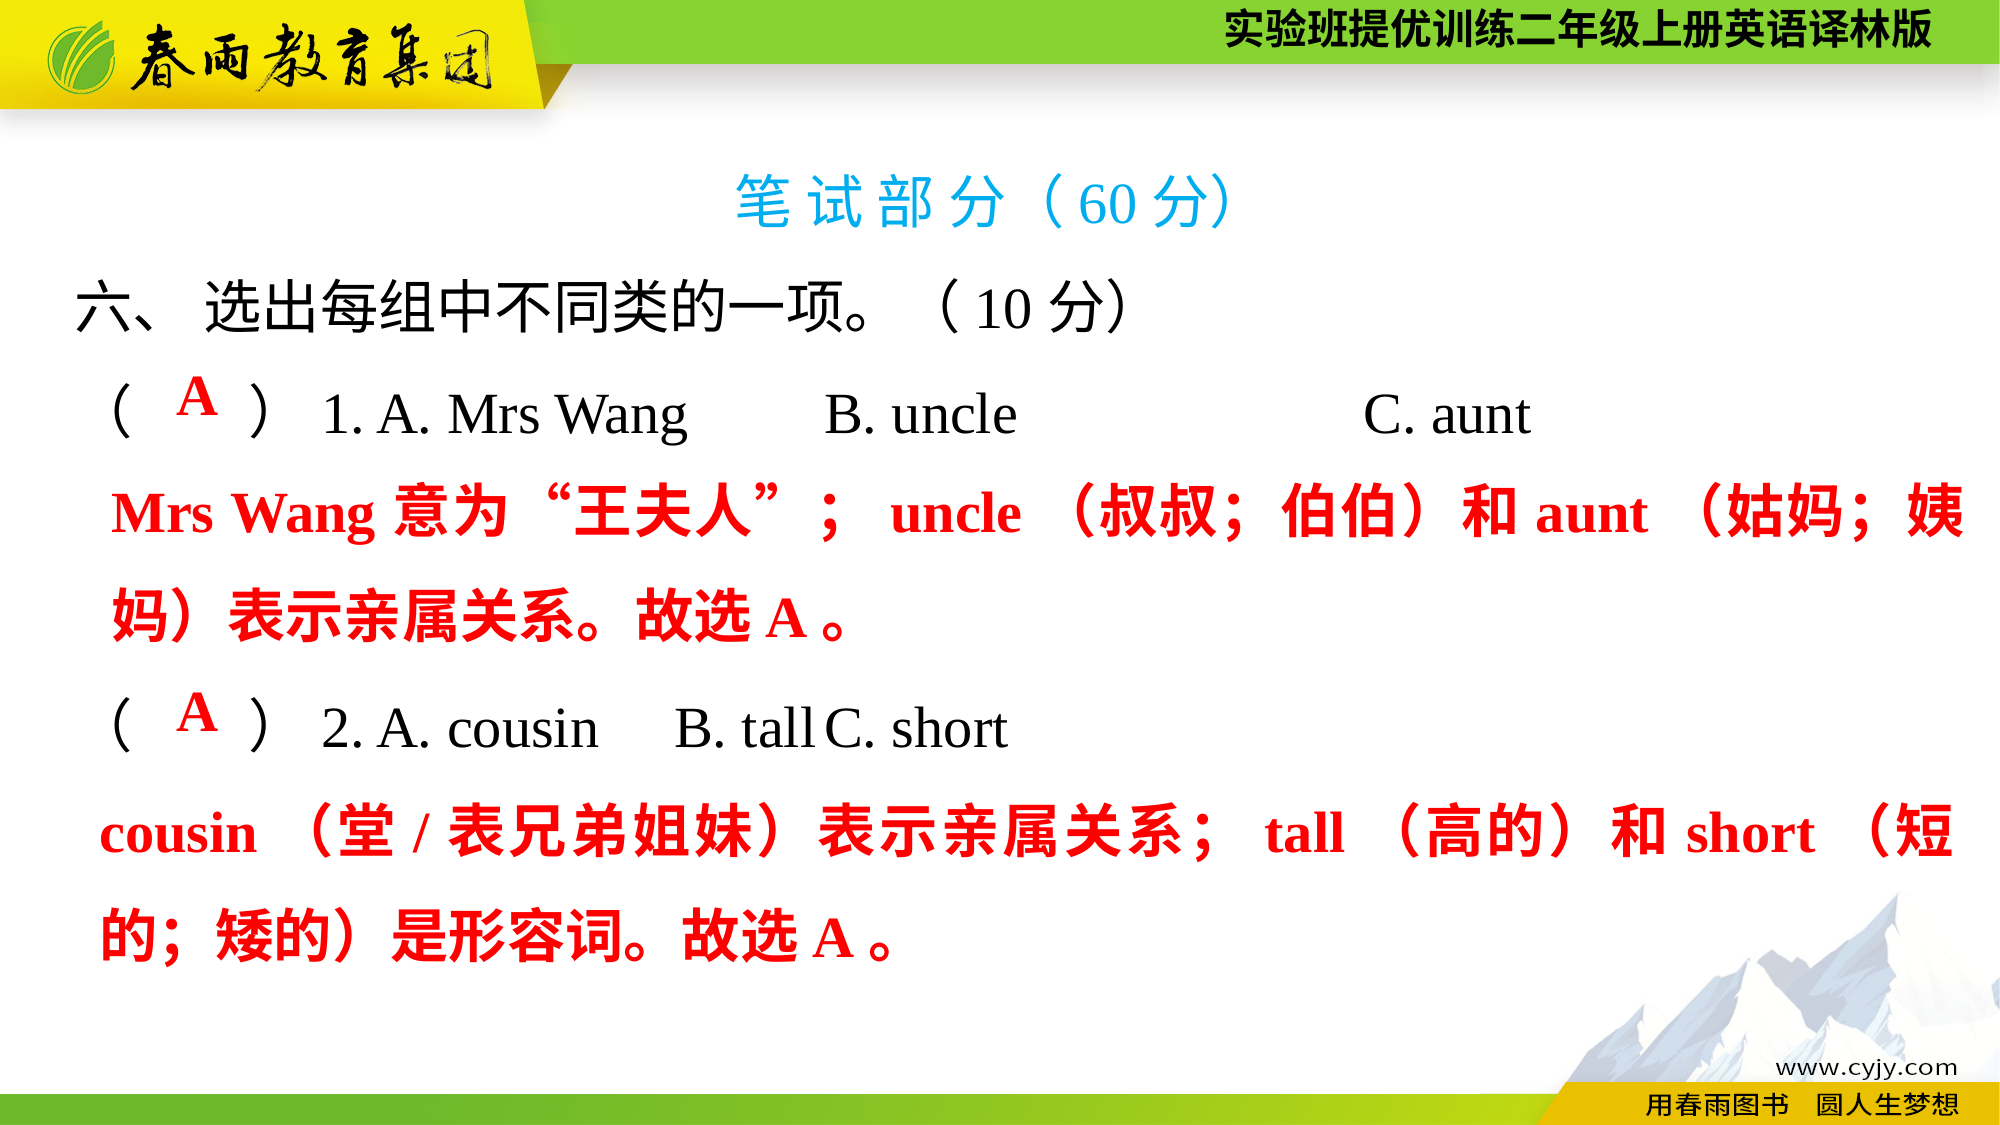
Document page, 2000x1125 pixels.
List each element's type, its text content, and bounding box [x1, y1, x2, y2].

picture [0, 0, 2000, 1125]
list 笔 试 部 分（60分） 六、 选出每组中不同类的一项。（10分） （ ）1. A. Mrs Wang B. uncle C. aunt （ ）2. A. cousin B. tall C. short [59, 122, 1944, 774]
text_box A [161, 349, 234, 431]
text_box cousin（堂/表兄弟姐妹）表示亲属关系；tall（高的）和short（短的；矮的）是形容词。故选A。 [84, 751, 1969, 977]
text_box A [161, 665, 234, 751]
text_box Mrs Wang意为“王夫人”；uncle（叔叔；伯伯）和aunt（姑妈；姨妈）表示亲属关系。故选A。 [96, 431, 1981, 657]
